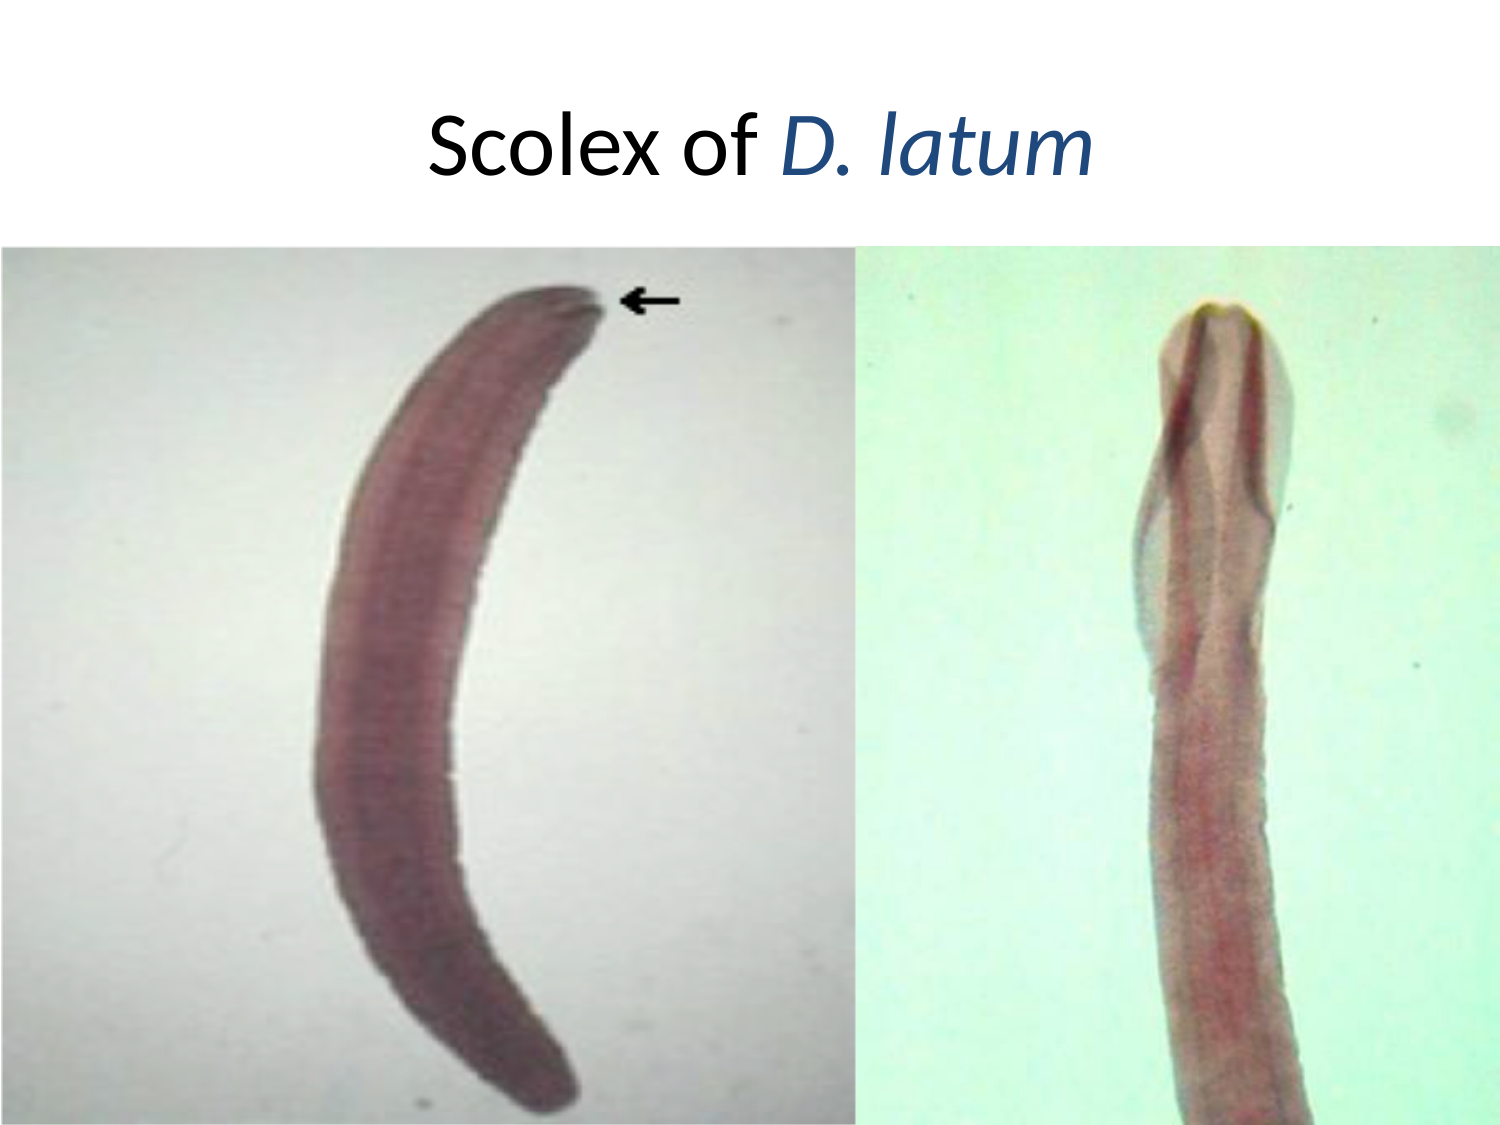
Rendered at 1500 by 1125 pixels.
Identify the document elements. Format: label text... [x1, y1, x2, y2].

picture [0, 245, 1500, 1125]
title Scolex of D. latum [75, 45, 1425, 233]
